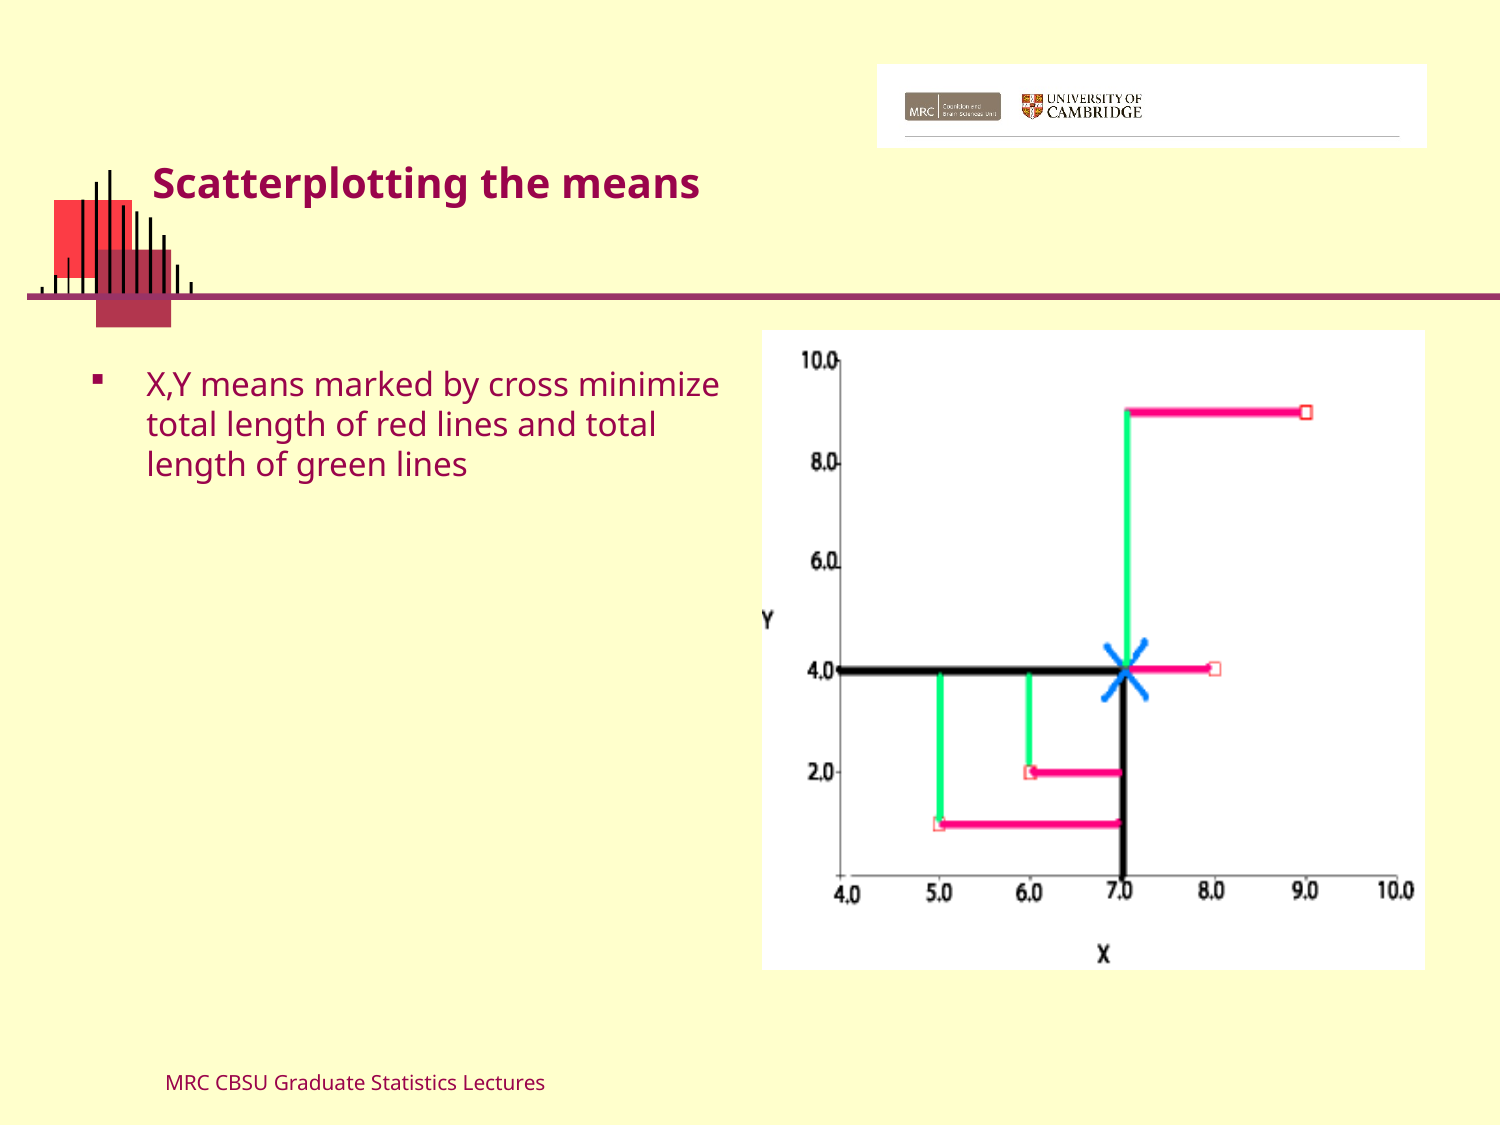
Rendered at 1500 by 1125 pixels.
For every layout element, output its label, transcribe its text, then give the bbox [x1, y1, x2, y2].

list X,Y means marked by cross minimize total length of red lines and total length of green lines [75, 262, 738, 1038]
footer MRC CBSU Graduate Statistics Lectures [149, 1062, 988, 1101]
picture [877, 64, 1427, 148]
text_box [762, 330, 1426, 970]
title Scatterplotting the means [137, 137, 988, 233]
